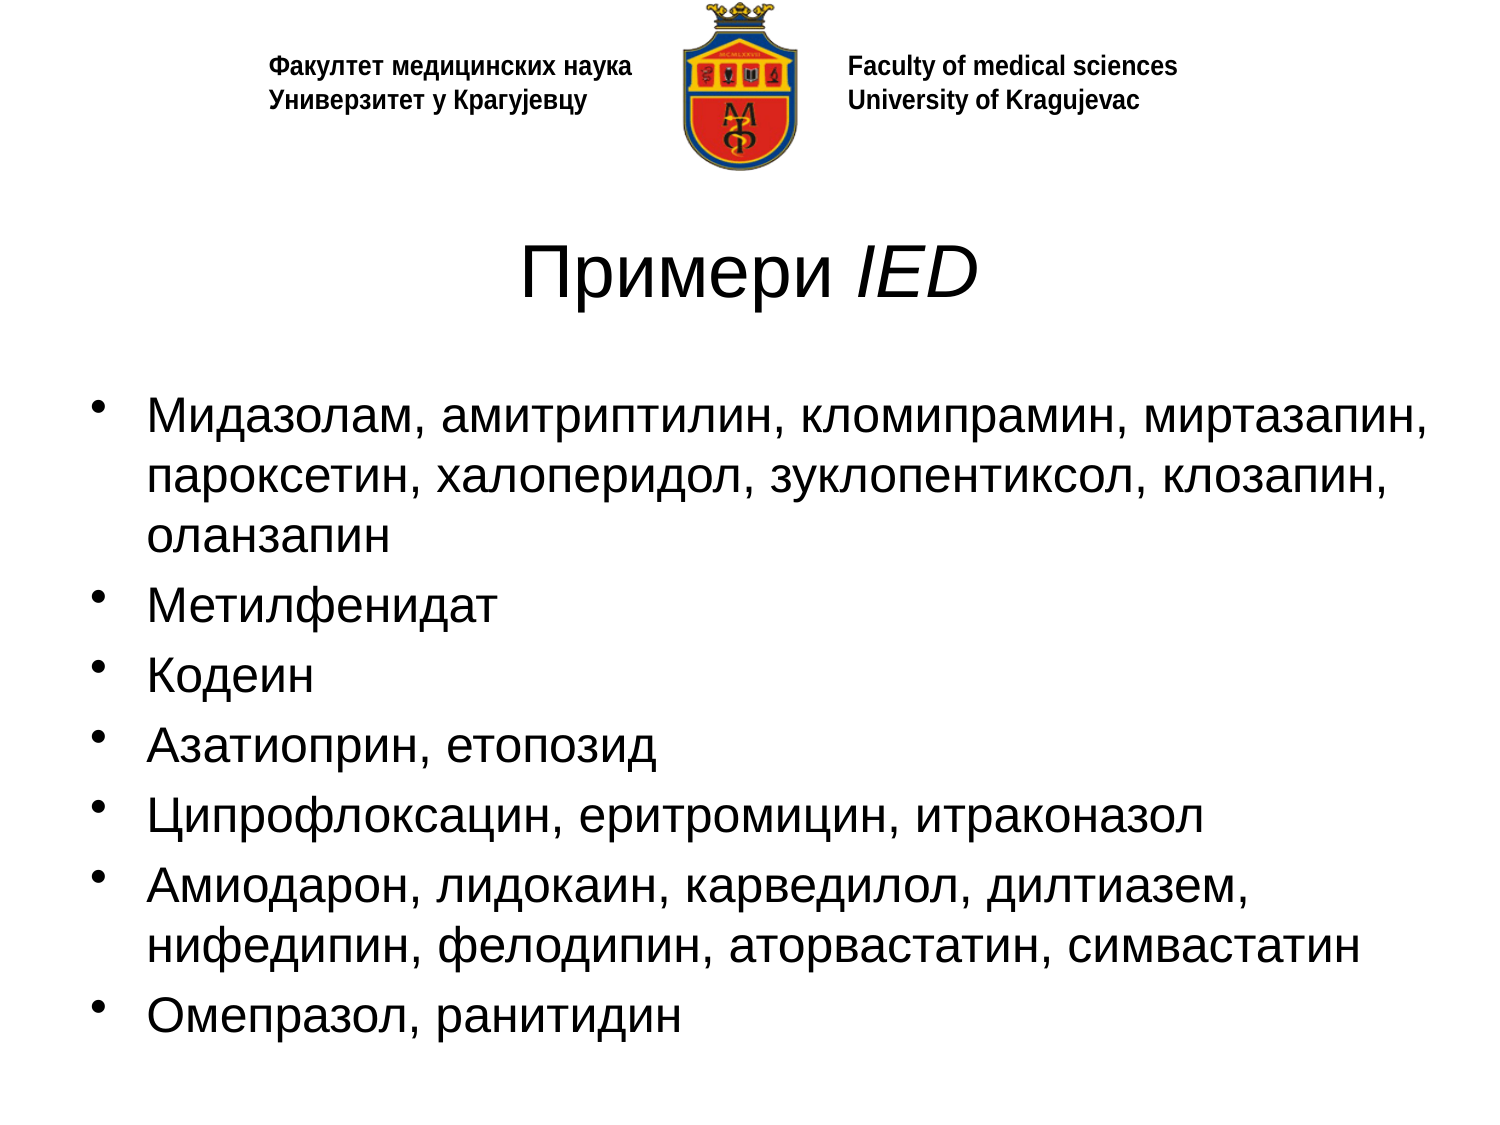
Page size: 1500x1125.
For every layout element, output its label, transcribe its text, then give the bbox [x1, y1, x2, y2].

title Примери IED [74, 173, 1426, 362]
list Мидазолам, амитриптилин, кломипрамин, миртазапин, пароксетин, халоперидол, зуклопентиксол, клозапин, оланзапин Метилфенидат Кодеин Азатиоприн, етопозид Ципрофлоксацин, еритромицин, итраконазол Амиодарон, лидокаин, карведилол, дилтиазем, нифедипин, фелодипин, аторвастатин, симвастатин Омепразол, ранитидин [74, 374, 1448, 1118]
